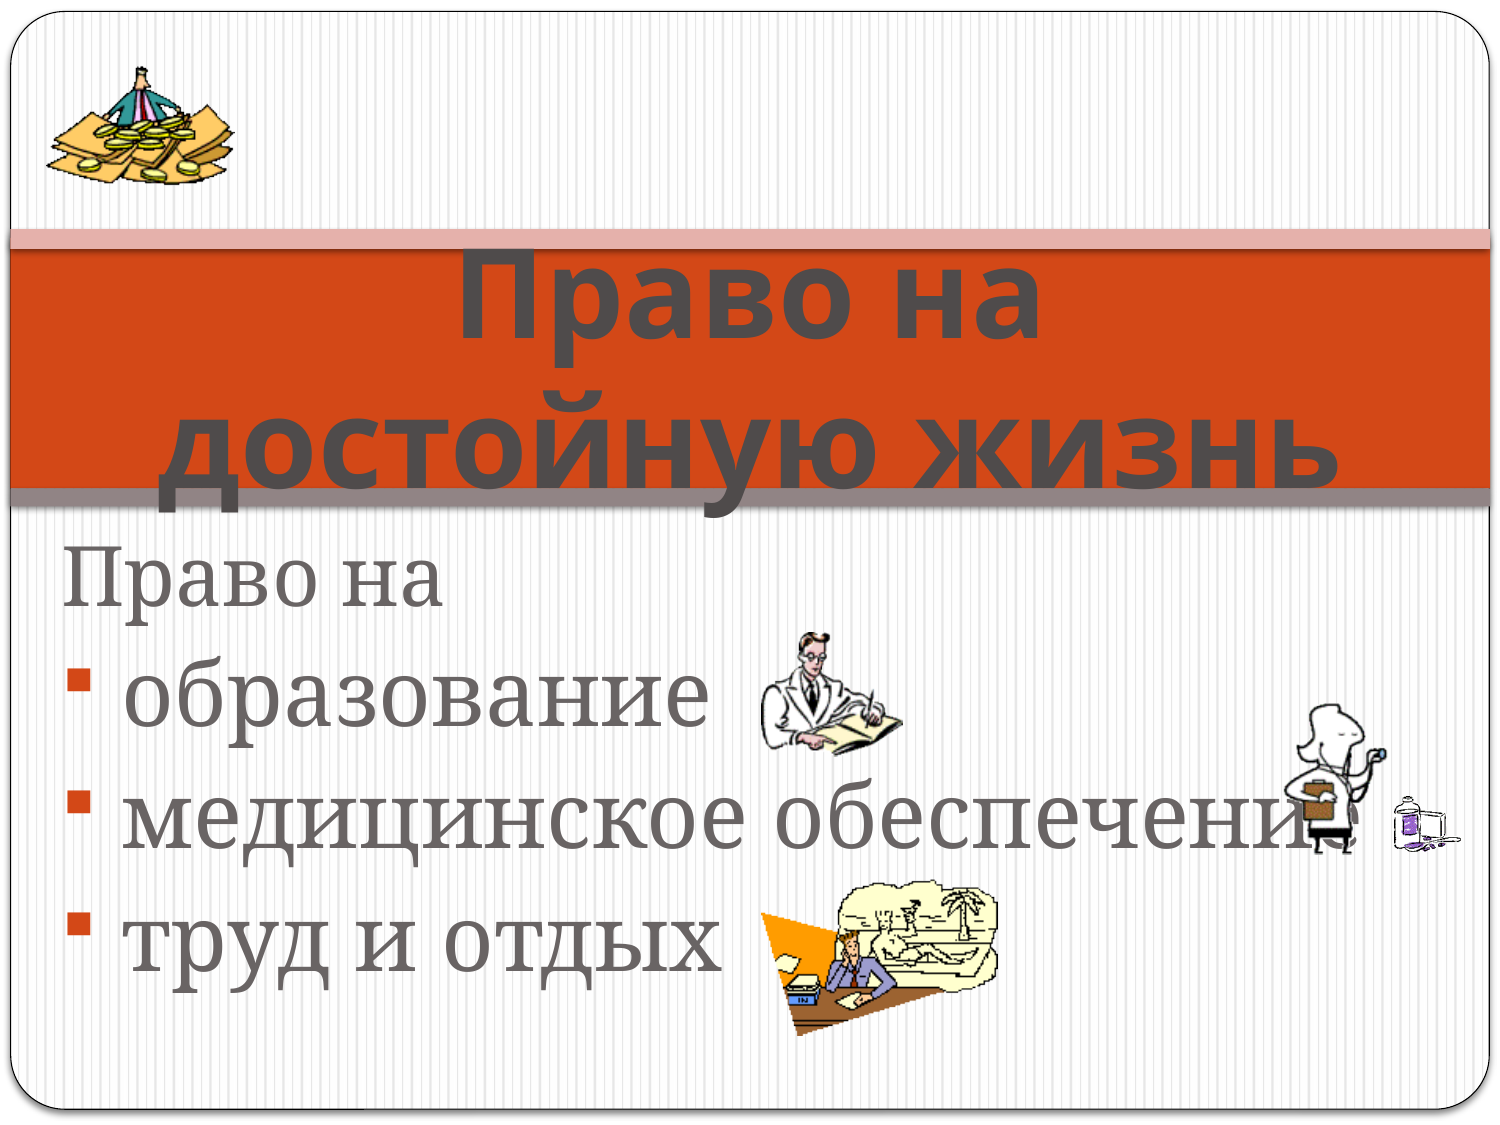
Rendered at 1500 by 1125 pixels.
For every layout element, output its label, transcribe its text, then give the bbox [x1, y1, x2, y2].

picture [761, 632, 903, 757]
picture [46, 34, 235, 187]
picture [761, 878, 998, 1036]
subtitle Право на образование медицинское обеспечение труд и отдых [46, 515, 1383, 1081]
picture [1265, 702, 1461, 855]
title Право на достойную жизнь [75, 247, 1425, 489]
